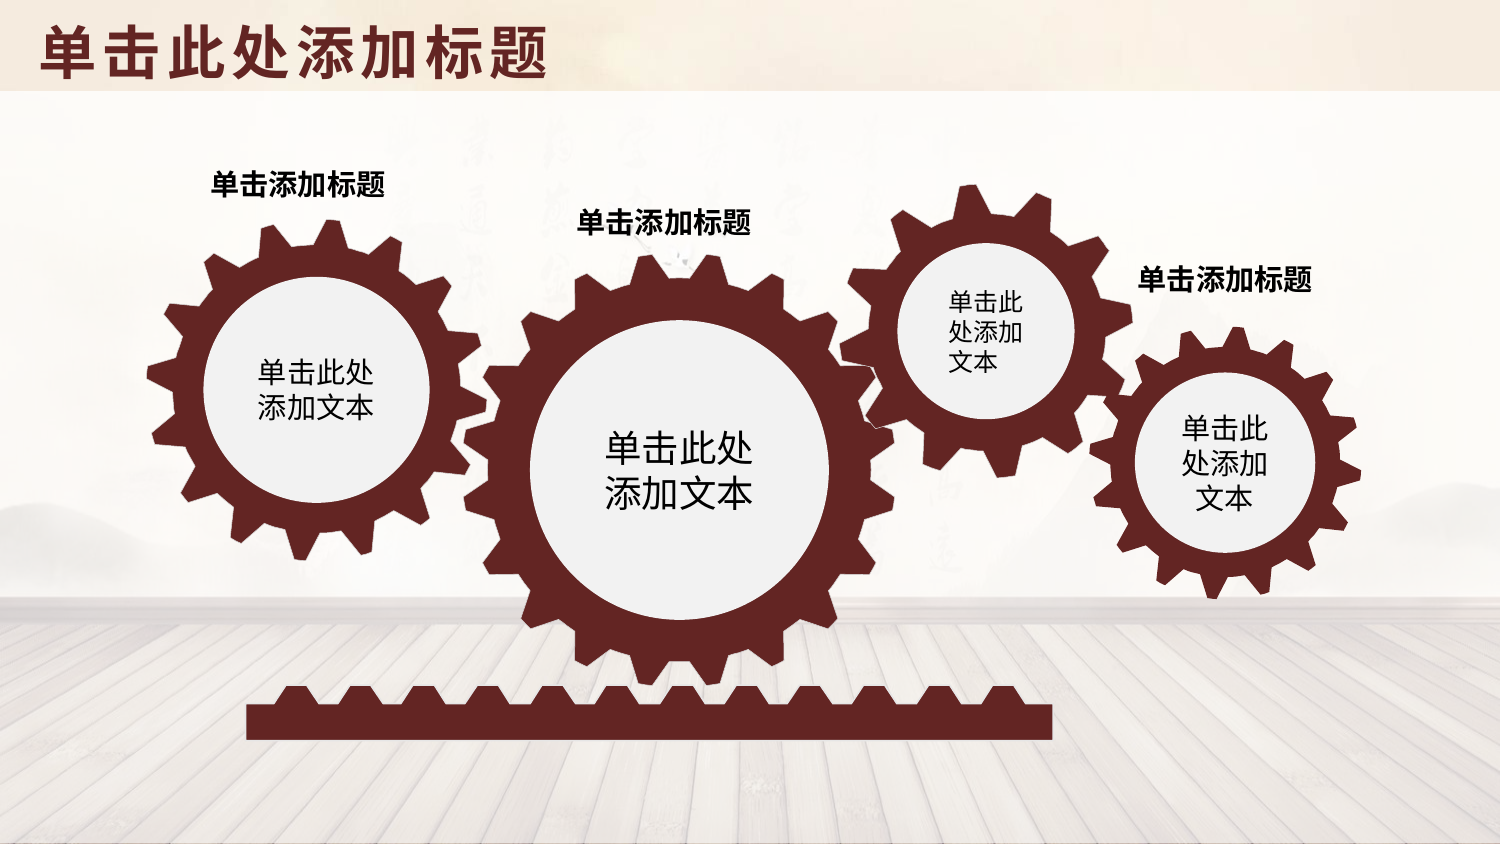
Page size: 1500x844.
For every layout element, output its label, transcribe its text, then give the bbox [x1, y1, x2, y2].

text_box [1089, 326, 1362, 600]
text_box 单击添加标题 [522, 197, 806, 248]
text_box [146, 219, 488, 561]
text_box [245, 685, 1054, 741]
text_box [838, 184, 1134, 479]
picture [0, 0, 1500, 91]
text_box 单击添加标题 [156, 158, 440, 209]
text_box 单击此处添加标题 [23, 8, 564, 94]
text_box 单击添加标题 [1137, 253, 1350, 304]
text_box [463, 254, 895, 686]
